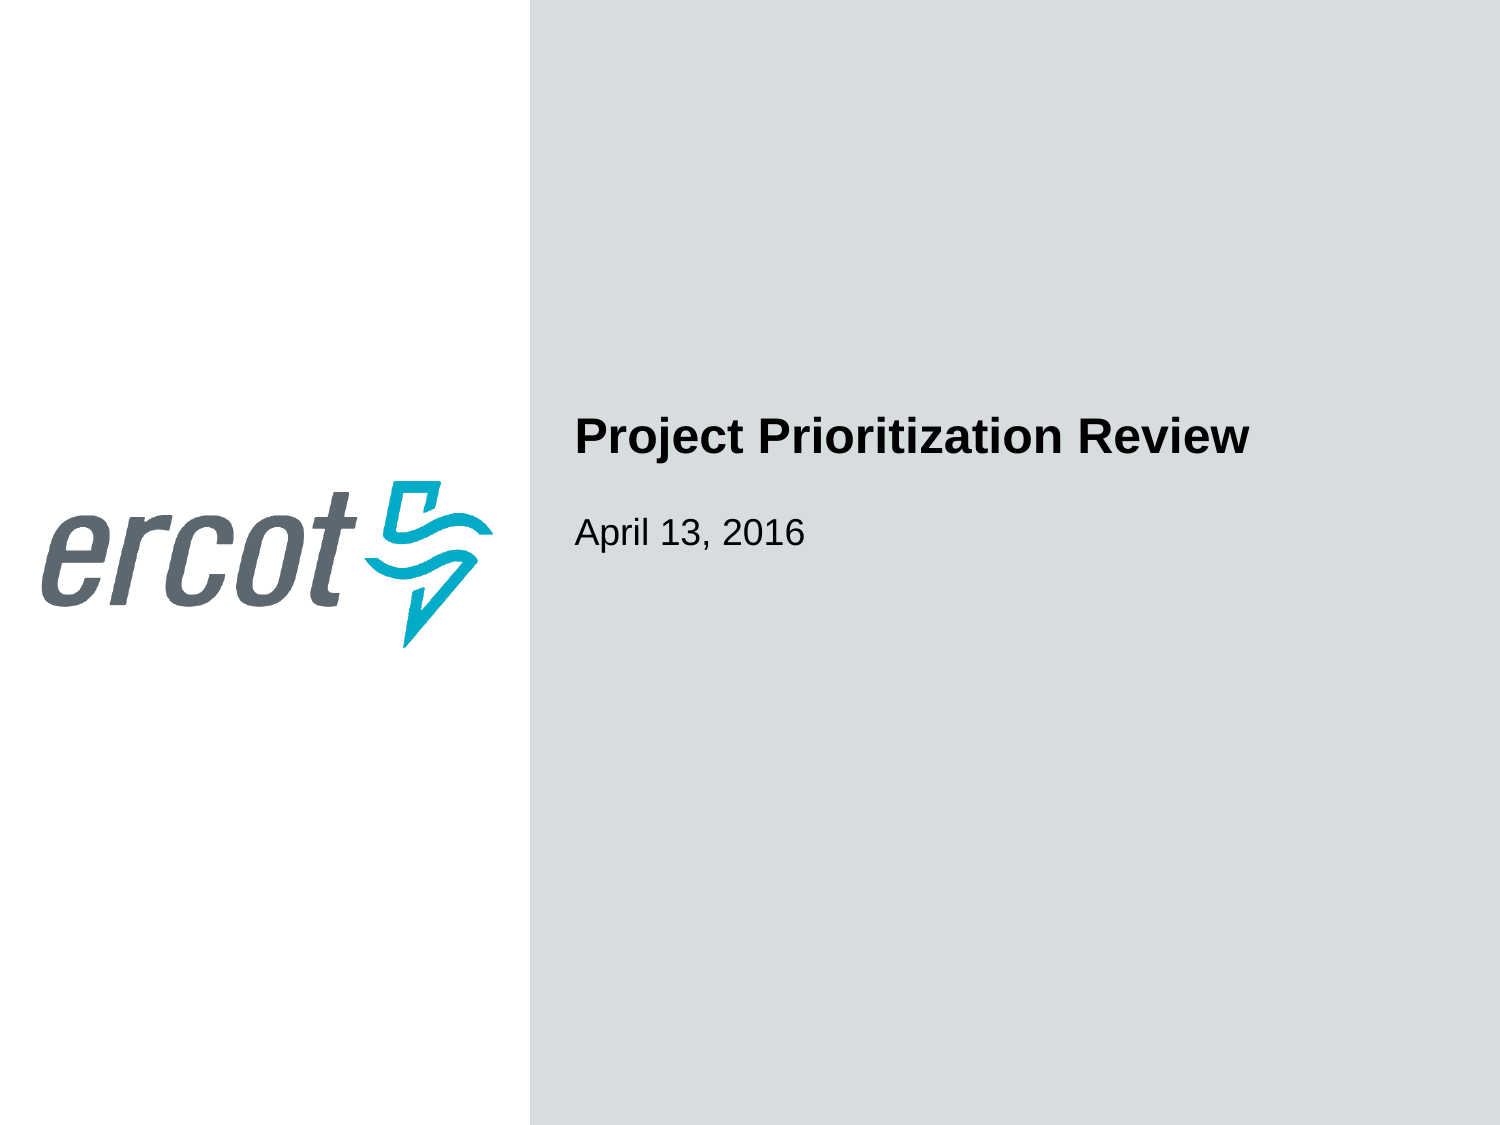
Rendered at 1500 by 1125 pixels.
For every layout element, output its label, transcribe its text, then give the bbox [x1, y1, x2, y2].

text_box Project Prioritization Review April 13, 2016 [559, 395, 1413, 561]
picture [32, 471, 501, 654]
